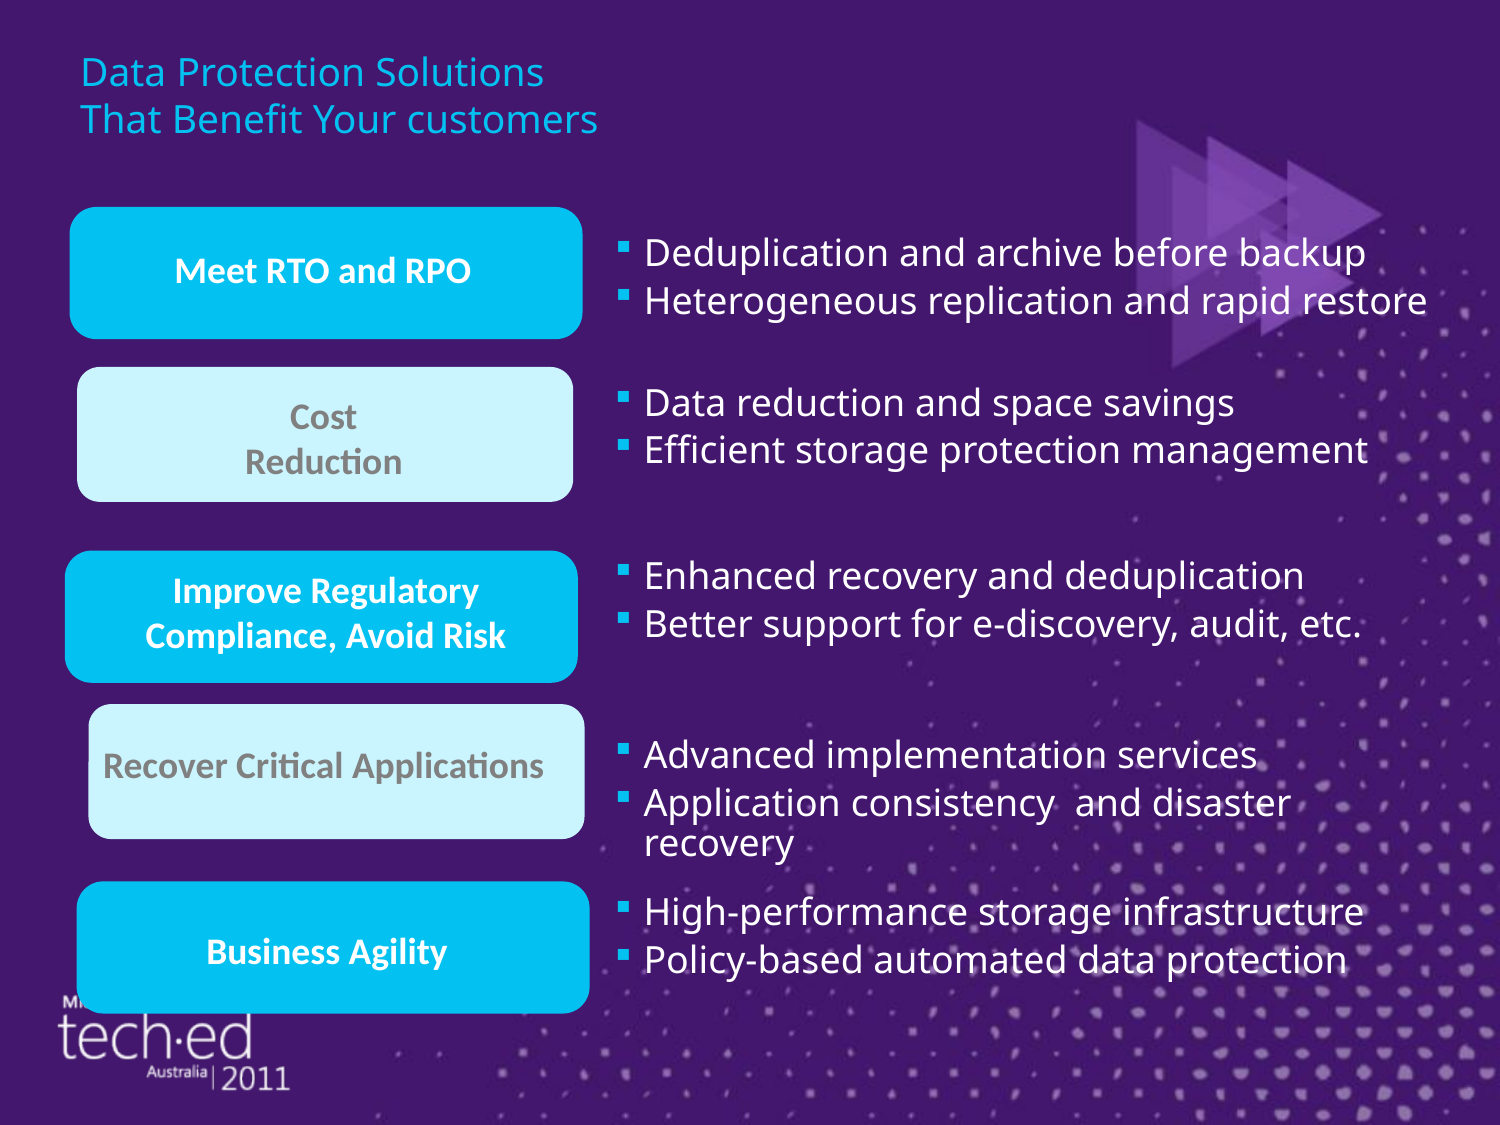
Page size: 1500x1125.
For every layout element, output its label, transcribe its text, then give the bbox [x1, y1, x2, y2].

text_box Advanced implementation services Application consistency and disaster recovery [600, 728, 1450, 842]
list Deduplication and archive before backup Heterogeneous replication and rapid restore [600, 226, 1500, 339]
text_box Recover Critical Applications [77, 733, 571, 793]
text_box [79, 490, 571, 502]
title Data Protection Solutions That Benefit Your customers [64, 40, 1246, 149]
text_box [77, 366, 574, 489]
text_box [88, 704, 585, 840]
text_box Meet RTO and RPO [66, 238, 580, 299]
text_box [76, 886, 590, 1014]
text_box [69, 206, 583, 340]
text_box Business Agility [75, 919, 580, 979]
text_box [64, 550, 577, 683]
text_box High-performance storage infrastructure Policy-based automated data protection [600, 886, 1450, 999]
text_box [67, 853, 579, 942]
picture [0, 0, 1500, 1125]
text_box Enhanced recovery and deduplication Better support for e-discovery, audit, etc. [600, 549, 1463, 662]
text_box Data reduction and space savings Efficient storage protection management [600, 376, 1451, 489]
text_box Improve Regulatory Compliance, Avoid Risk [72, 559, 580, 664]
text_box Cost Reduction [77, 384, 571, 490]
